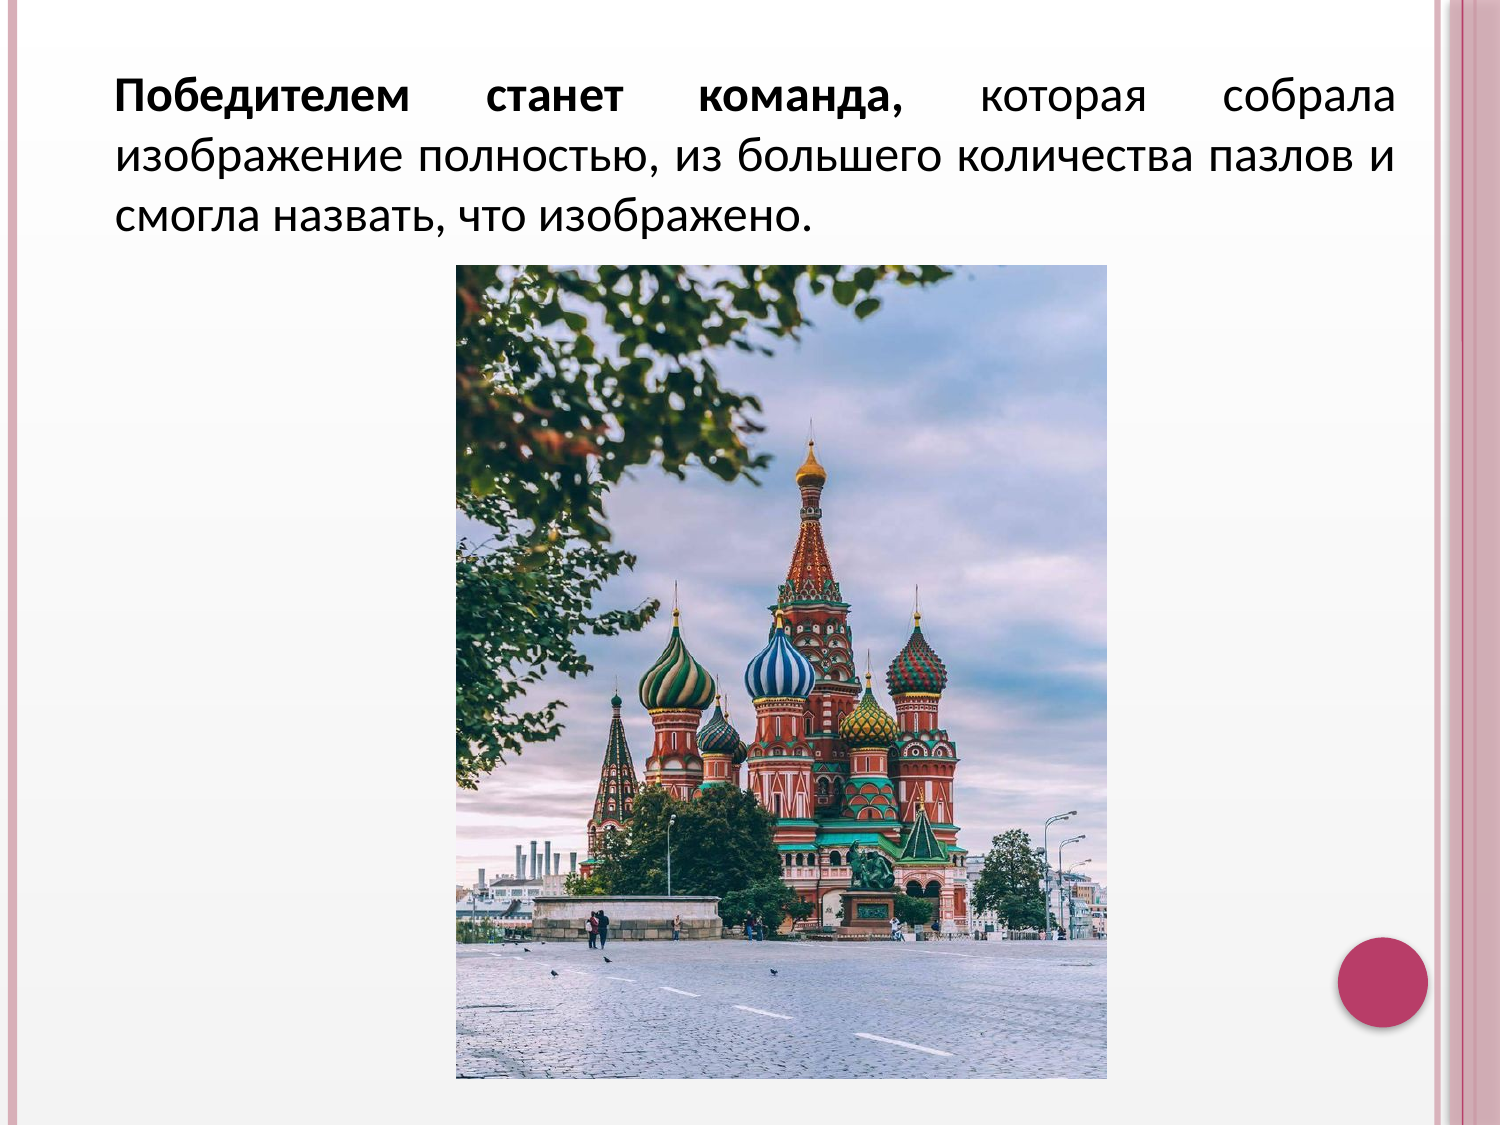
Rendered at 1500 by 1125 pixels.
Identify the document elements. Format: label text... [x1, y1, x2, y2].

list Победителем станет команда, которая собрала изображение полностью, из большего количества пазлов и смогла назвать, что изображено. [100, 54, 1412, 953]
picture [455, 265, 1107, 1079]
